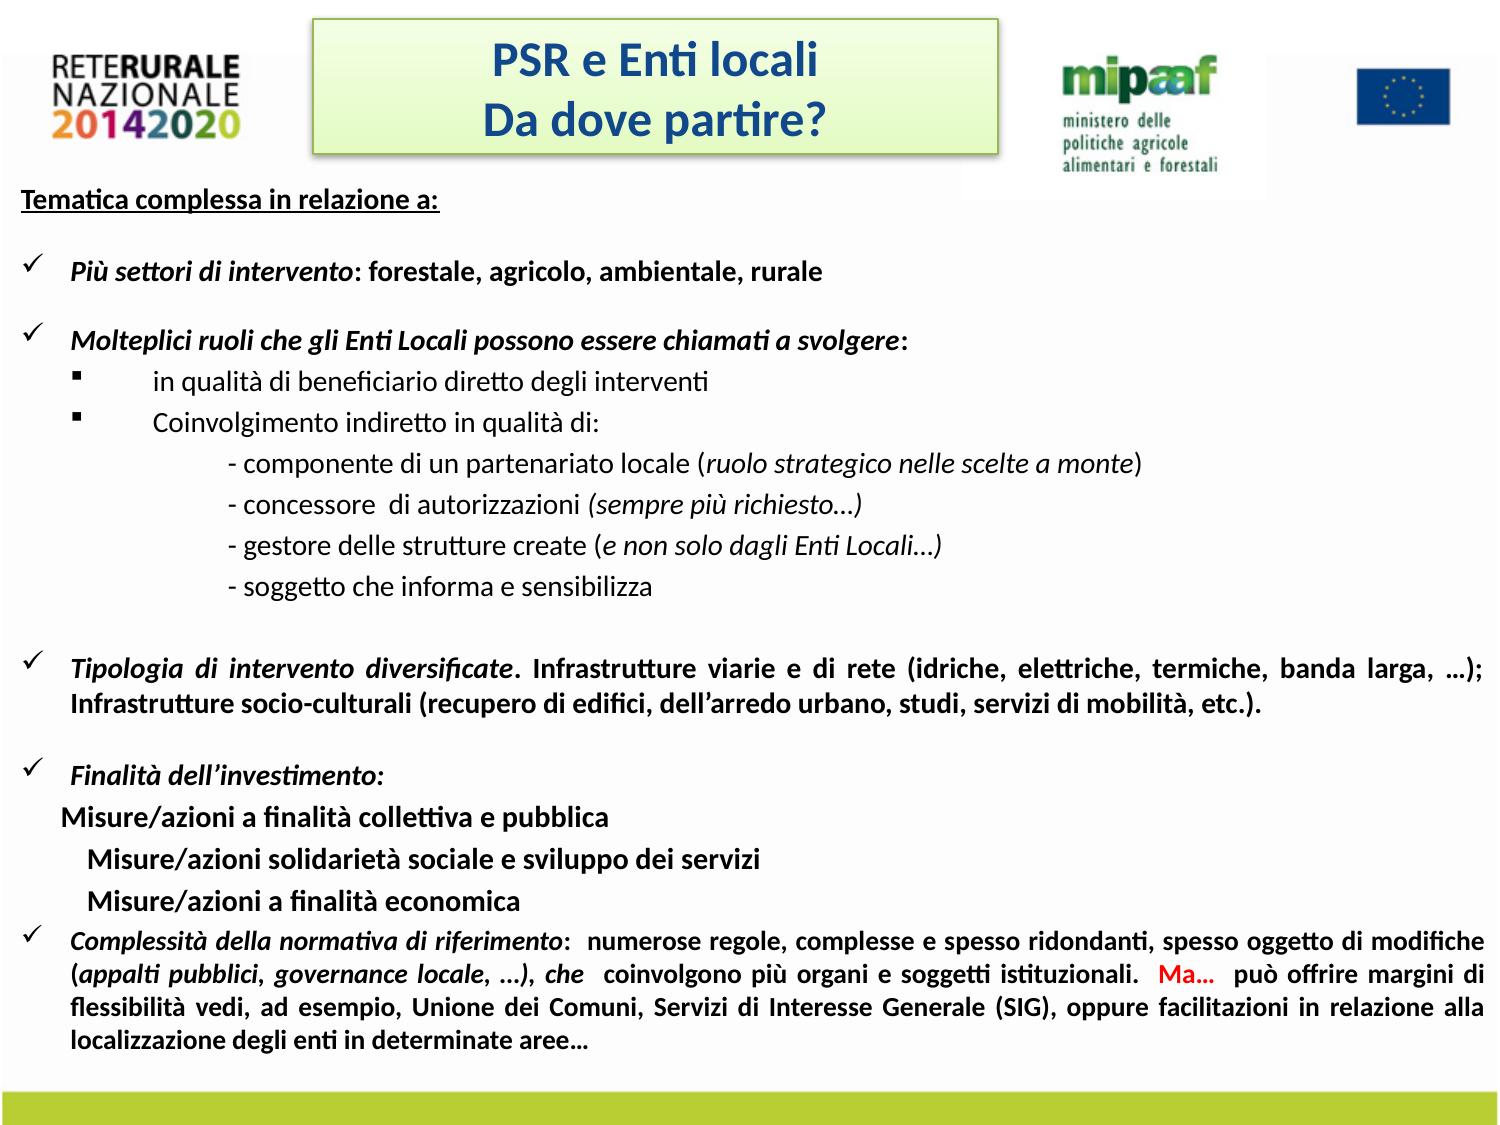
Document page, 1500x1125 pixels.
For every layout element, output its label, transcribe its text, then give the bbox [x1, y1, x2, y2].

picture [1, 52, 1499, 1125]
text_box PSR e Enti locali Da dove partire? [312, 18, 999, 155]
list Tematica complessa in relazione a: Più settori di intervento: forestale, agricolo, ambientale, rurale Molteplici ruoli che gli Enti Locali possono essere chiamati a svolgere: in qualità di beneficiario diretto degli interventi Coinvolgimento indiretto in qualità di: - componente di un partenariato locale (ruolo strategico nelle scelte a monte) - concessore di autorizzazioni (sempre più richiesto…) - gestore delle strutture create (e non solo dagli Enti Locali…) - soggetto che informa e sensibilizza Tipologia di intervento diversificate. Infrastrutture viarie e di rete (idriche, elettriche, termiche, banda larga, …); Infrastrutture socio-culturali (recupero di edifici, dell’arredo urbano, studi, servizi di mobilità, etc.). Finalità dell’investimento: Misure/azioni a finalità collettiva e pubblica Misure/azioni solidarietà sociale e sviluppo dei servizi Misure/azioni a finalità economica Complessità della normativa di riferimento: numerose regole, complesse e spesso ridondanti, spesso oggetto di modifiche (appalti pubblici, governance locale, …), che coinvolgono più organi e soggetti istituzionali. Ma… può offrire margini di flessibilità vedi, ad esempio, Unione dei Comuni, Servizi di Interesse Generale (SIG), oppure facilitazioni in relazione alla localizzazione degli enti in determinate aree… [5, 172, 1500, 1094]
